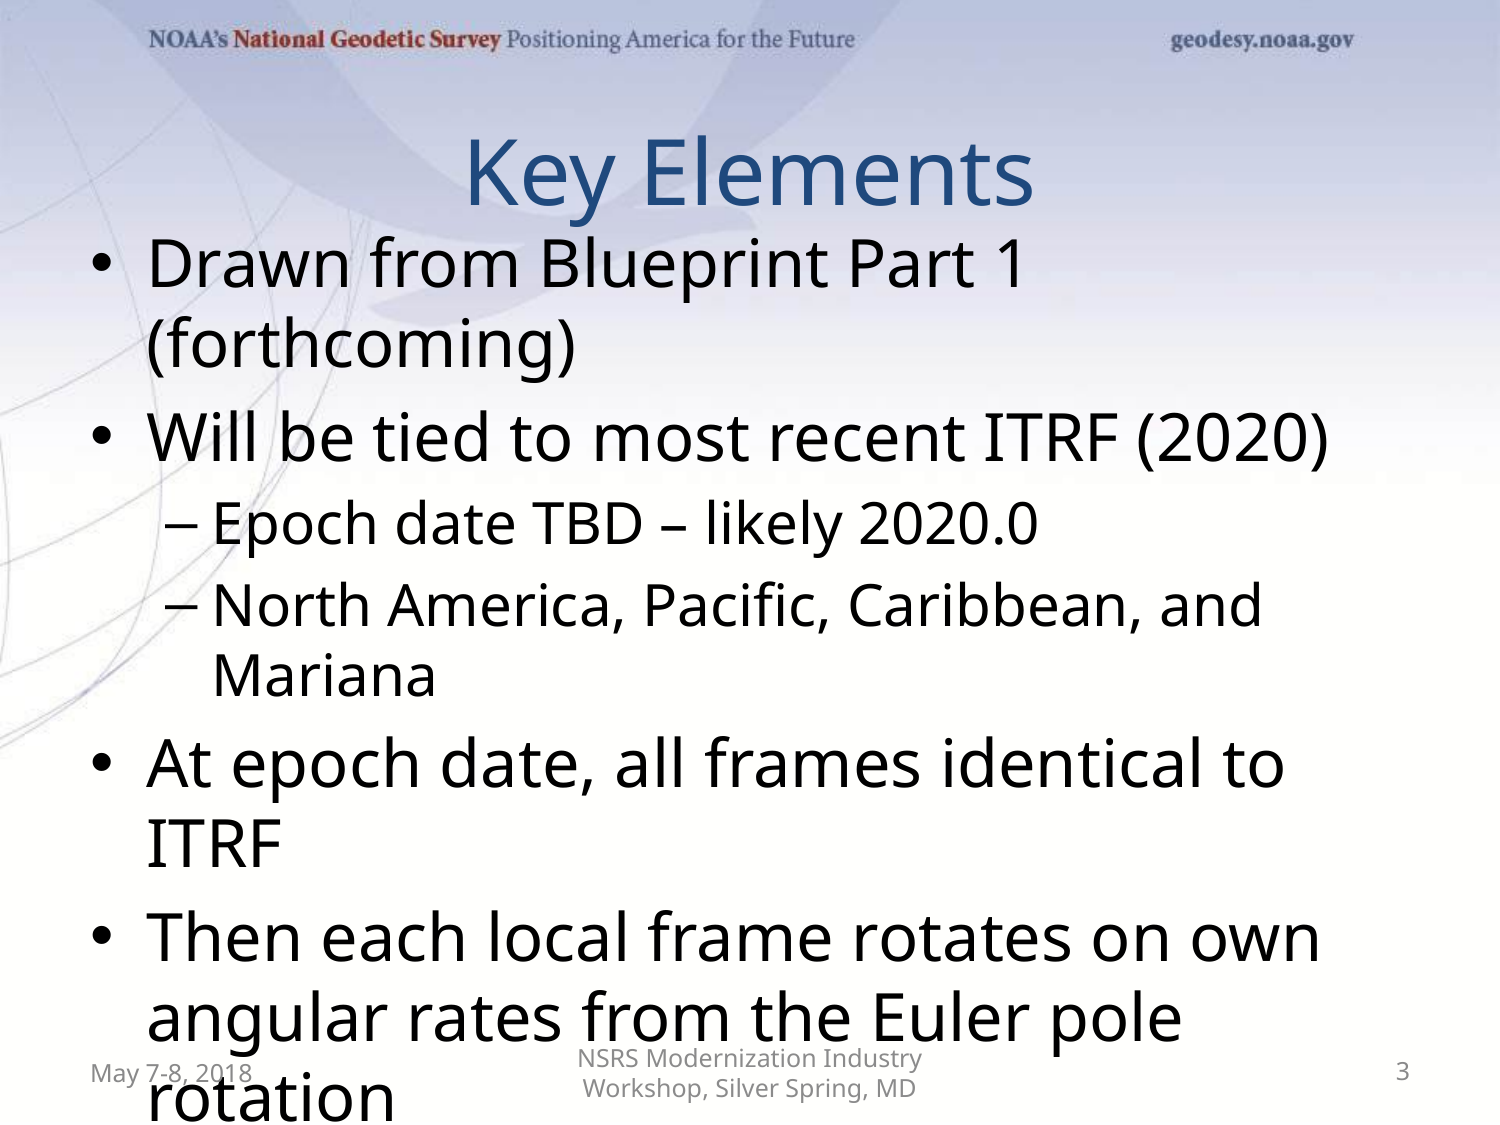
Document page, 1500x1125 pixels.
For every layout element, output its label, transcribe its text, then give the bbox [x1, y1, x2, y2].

list Drawn from Blueprint Part 1 (forthcoming) Will be tied to most recent ITRF (2020) Epoch date TBD – likely 2020.0 North America, Pacific, Caribbean, and Mariana At epoch date, all frames identical to ITRF Then each local frame rotates on own angular rates from the Euler pole rotation Velocity models describe motion in frame Access via OPUS tool [75, 213, 1425, 919]
title Key Elements [75, 75, 1425, 213]
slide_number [75, 1042, 425, 1103]
slide_number 3 [1074, 1042, 1425, 1103]
picture [0, 0, 1500, 1122]
footer NSRS Modernization Industry Workshop, Silver Spring, MD [512, 1042, 988, 1103]
